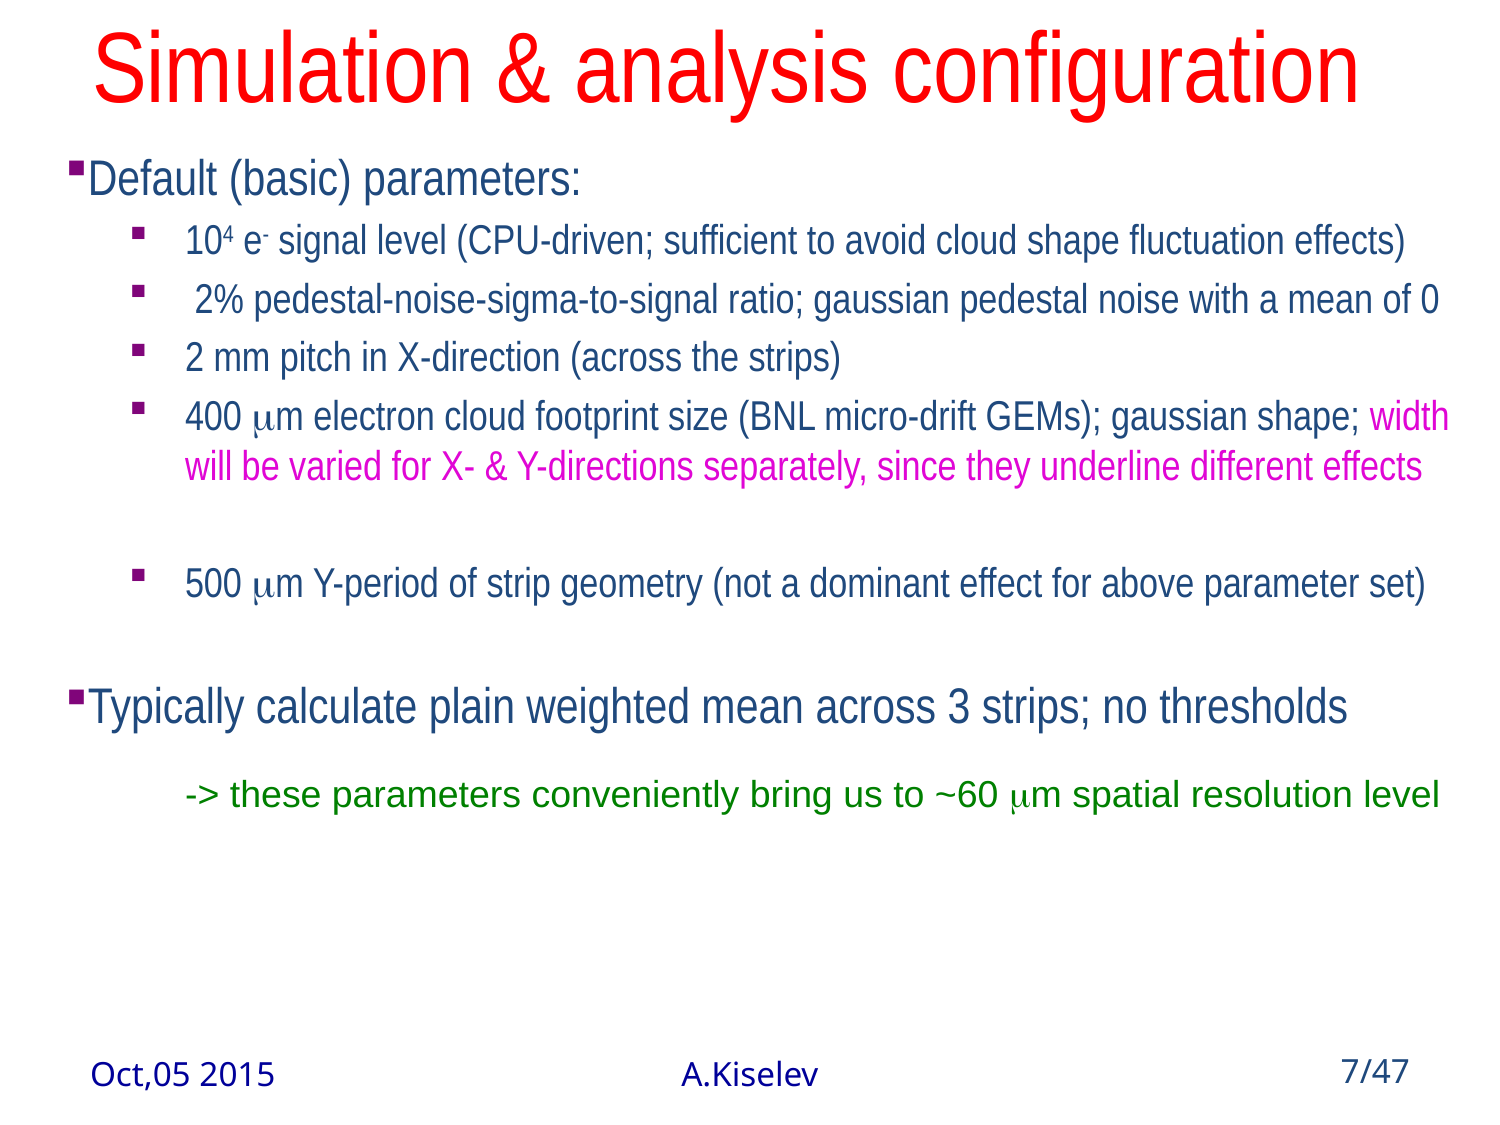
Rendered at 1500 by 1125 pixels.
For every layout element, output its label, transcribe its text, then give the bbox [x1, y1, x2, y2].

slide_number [75, 1042, 425, 1103]
footer A.Kiselev [512, 1042, 988, 1103]
title Simulation & analysis configuration [0, 0, 1500, 125]
text_box -> these parameters conveniently bring us to ~60 mm spatial resolution level [170, 762, 1456, 823]
text_box Default (basic) parameters: 104 e- signal level (CPU-driven; sufficient to avoid cloud shape fluctuation effects) 2% pedestal-noise-sigma-to-signal ratio; gaussian pedestal noise with a mean of 0 2 mm pitch in X-direction (across the strips) 400 mm electron cloud footprint size (BNL micro-drift GEMs); gaussian shape; width will be varied for X- & Y-directions separately, since they underline different effects 500 mm Y-period of strip geometry (not a dominant effect for above parameter set) Typically calculate plain weighted mean across 3 strips; no thresholds [50, 137, 1500, 913]
slide_number 7/47 [1074, 1042, 1425, 1103]
